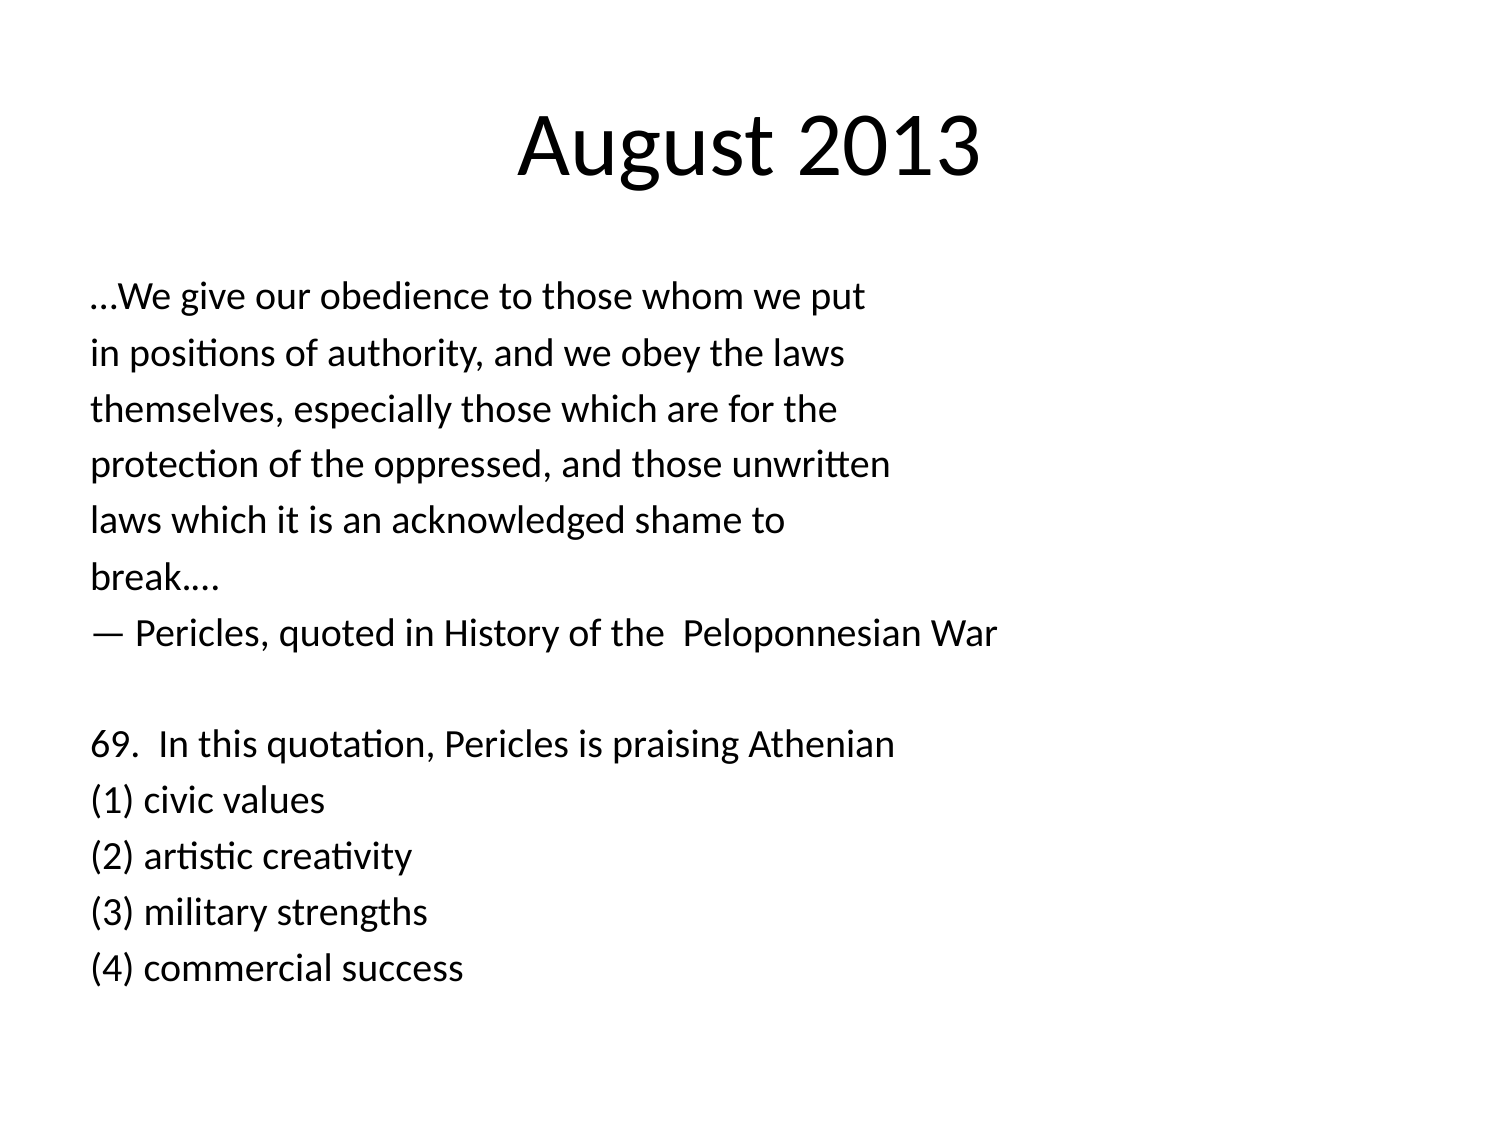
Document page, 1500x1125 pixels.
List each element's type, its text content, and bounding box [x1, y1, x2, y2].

list …We give our obedience to those whom we put in positions of authority, and we obey the laws themselves, especially those which are for the protection of the oppressed, and those unwritten laws which it is an acknowledged shame to break.… — Pericles, quoted in History of the Peloponnesian War 69. In this quotation, Pericles is praising Athenian (1) civic values (2) artistic creativity (3) military strengths (4) commercial success [75, 262, 1425, 1005]
title August 2013 [75, 45, 1425, 233]
